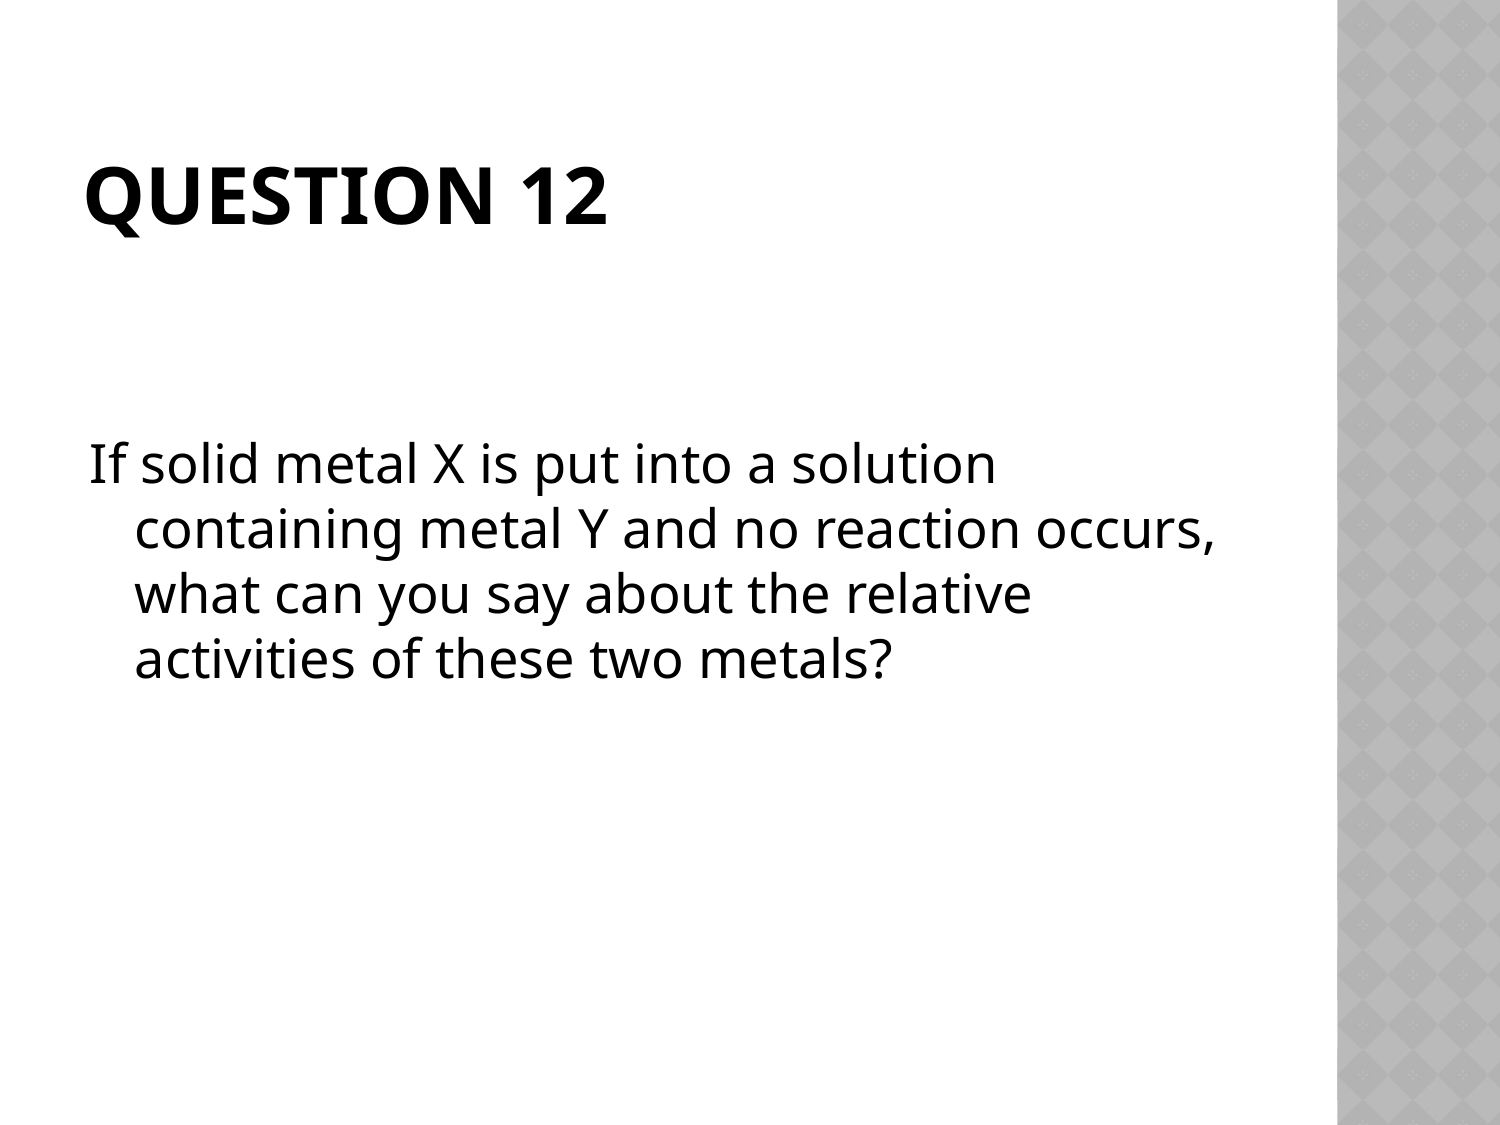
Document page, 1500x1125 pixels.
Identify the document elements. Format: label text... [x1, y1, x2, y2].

list If solid metal X is put into a solution containing metal Y and no reaction occurs, what can you say about the relative activities of these two metals? [75, 421, 1263, 1059]
title Question 12 [75, 52, 1263, 240]
